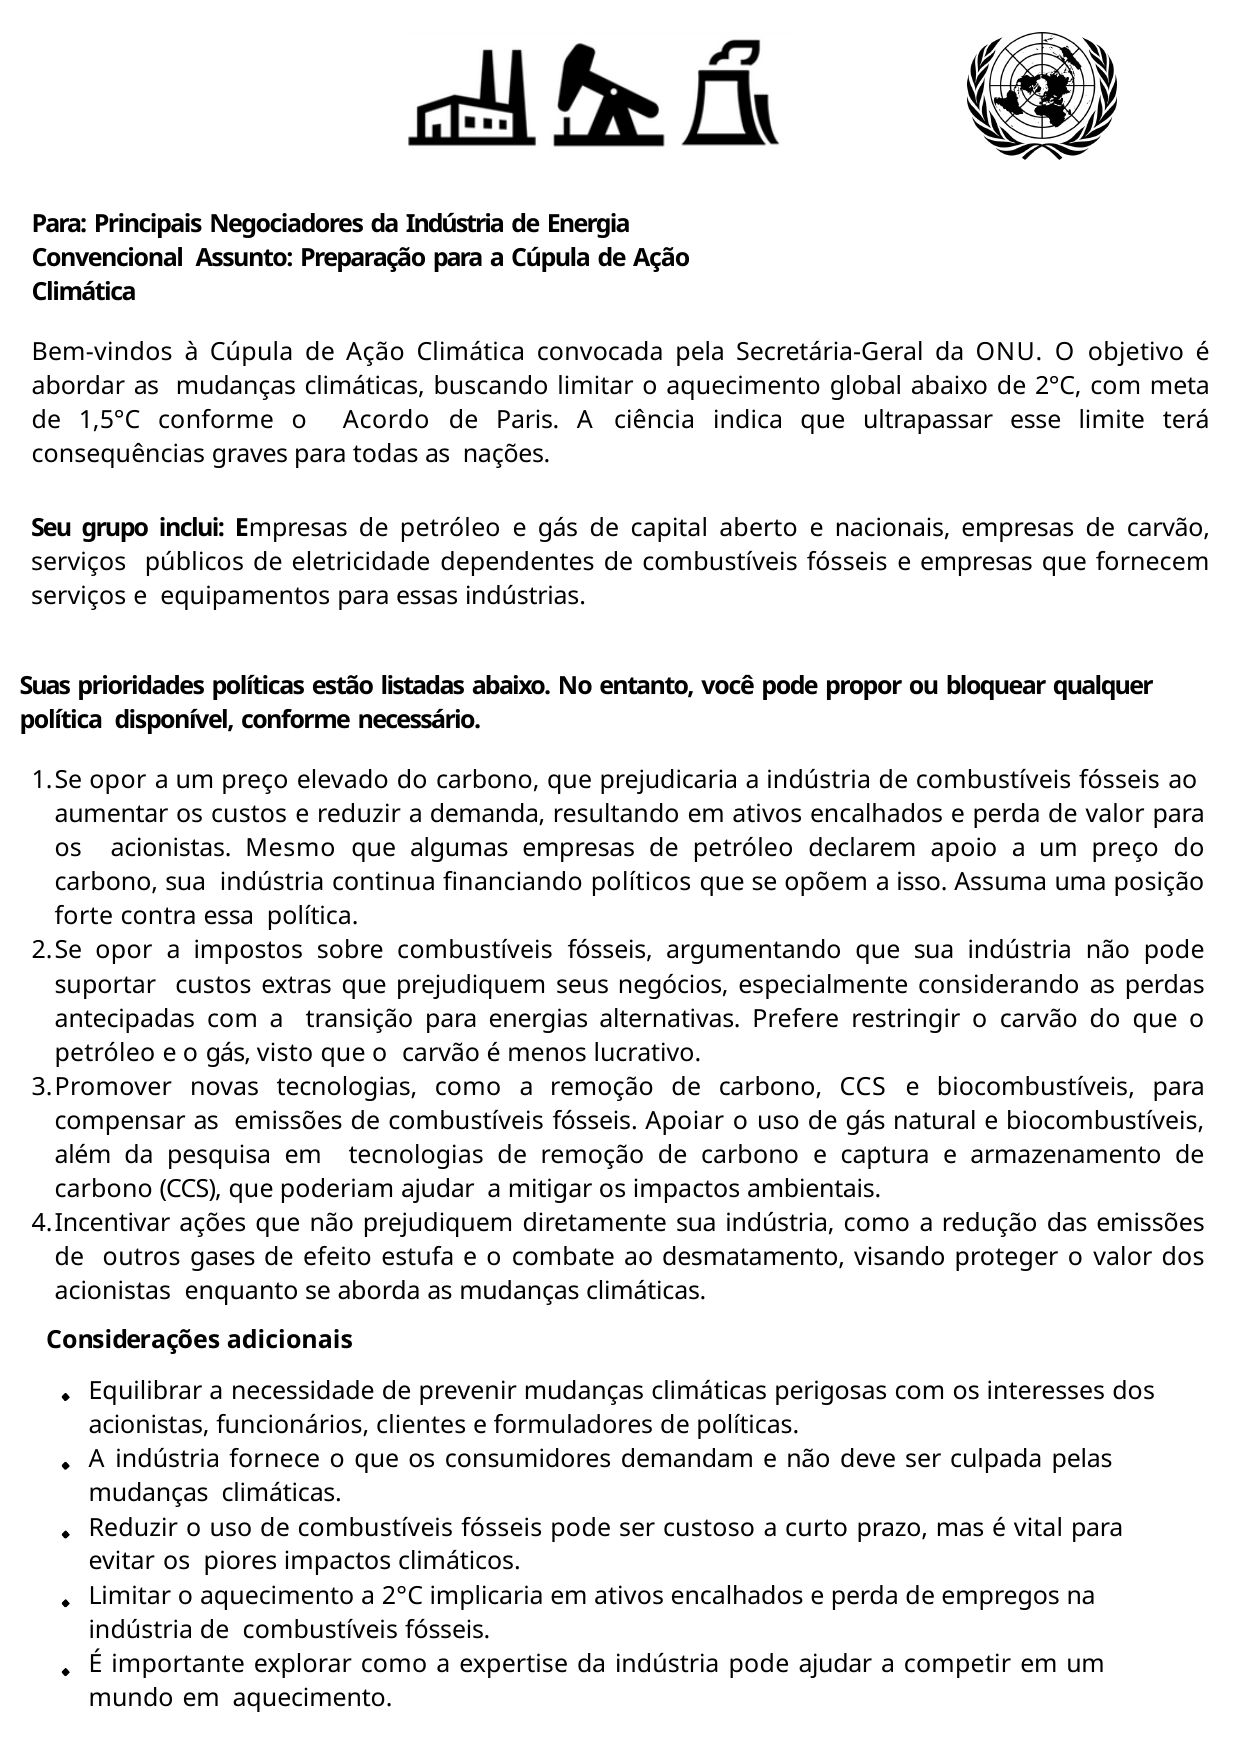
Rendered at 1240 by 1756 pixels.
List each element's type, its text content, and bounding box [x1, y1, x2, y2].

text_box Suas prioridades políticas estão listadas abaixo. No entanto, você pode propor ou bloquear qualquer política disponível, conforme necessário. Se opor a um preço elevado do carbono, que prejudicaria a indústria de combustíveis fósseis ao aumentar os custos e reduzir a demanda, resultando em ativos encalhados e perda de valor para os acionistas. Mesmo que algumas empresas de petróleo declarem apoio a um preço do carbono, sua indústria continua financiando políticos que se opõem a isso. Assuma uma posição forte contra essa política. Se opor a impostos sobre combustíveis fósseis, argumentando que sua indústria não pode suportar custos extras que prejudiquem seus negócios, especialmente considerando as perdas antecipadas com a transição para energias alternativas. Prefere restringir o carvão do que o petróleo e o gás, visto que o carvão é menos lucrativo. Promover novas tecnologias, como a remoção de carbono, CCS e biocombustíveis, para compensar as emissões de combustíveis fósseis. Apoiar o uso de gás natural e biocombustíveis, além da pesquisa em tecnologias de remoção de carbono e captura e armazenamento de carbono (CCS), que poderiam ajudar a mitigar os impactos ambientais. Incentivar ações que não prejudiquem diretamente sua indústria, como a redução das emissões de outros gases de efeito estufa e o combate ao desmatamento, visando proteger o valor dos acionistas enquanto se aborda as mudanças climáticas. Considerações adicionais Equilibrar a necessidade de prevenir mudanças climáticas perigosas com os interesses dos acionistas, funcionários, clientes e formuladores de políticas. A indústria fornece o que os consumidores demandam e não deve ser culpada pelas mudanças climáticas. Reduzir o uso de combustíveis fósseis pode ser custoso a curto prazo, mas é vital para evitar os piores impactos climáticos. Limitar o aquecimento a 2°C implicaria em ativos encalhados e perda de empregos na indústria de combustíveis fósseis. É importante explorar como a expertise da indústria pode ajudar a competir em um mundo em aquecimento. [17, 663, 1230, 1712]
picture [405, 32, 790, 151]
text_box Para: Principais Negociadores da Indústria de Energia Convencional Assunto: Preparação para a Cúpula de Ação Climática Bem-vindos à Cúpula de Ação Climática convocada pela Secretária-Geral da ONU. O objetivo é abordar as mudanças climáticas, buscando limitar o aquecimento global abaixo de 2°C, com meta de 1,5°C conforme o Acordo de Paris. A ciência indica que ultrapassar esse limite terá consequências graves para todas as nações. Seu grupo inclui: Empresas de petróleo e gás de capital aberto e nacionais, empresas de carvão, serviços públicos de eletricidade dependentes de combustíveis fósseis e empresas que fornecem serviços e equipamentos para essas indústrias. [28, 201, 1211, 610]
picture [967, 32, 1117, 160]
